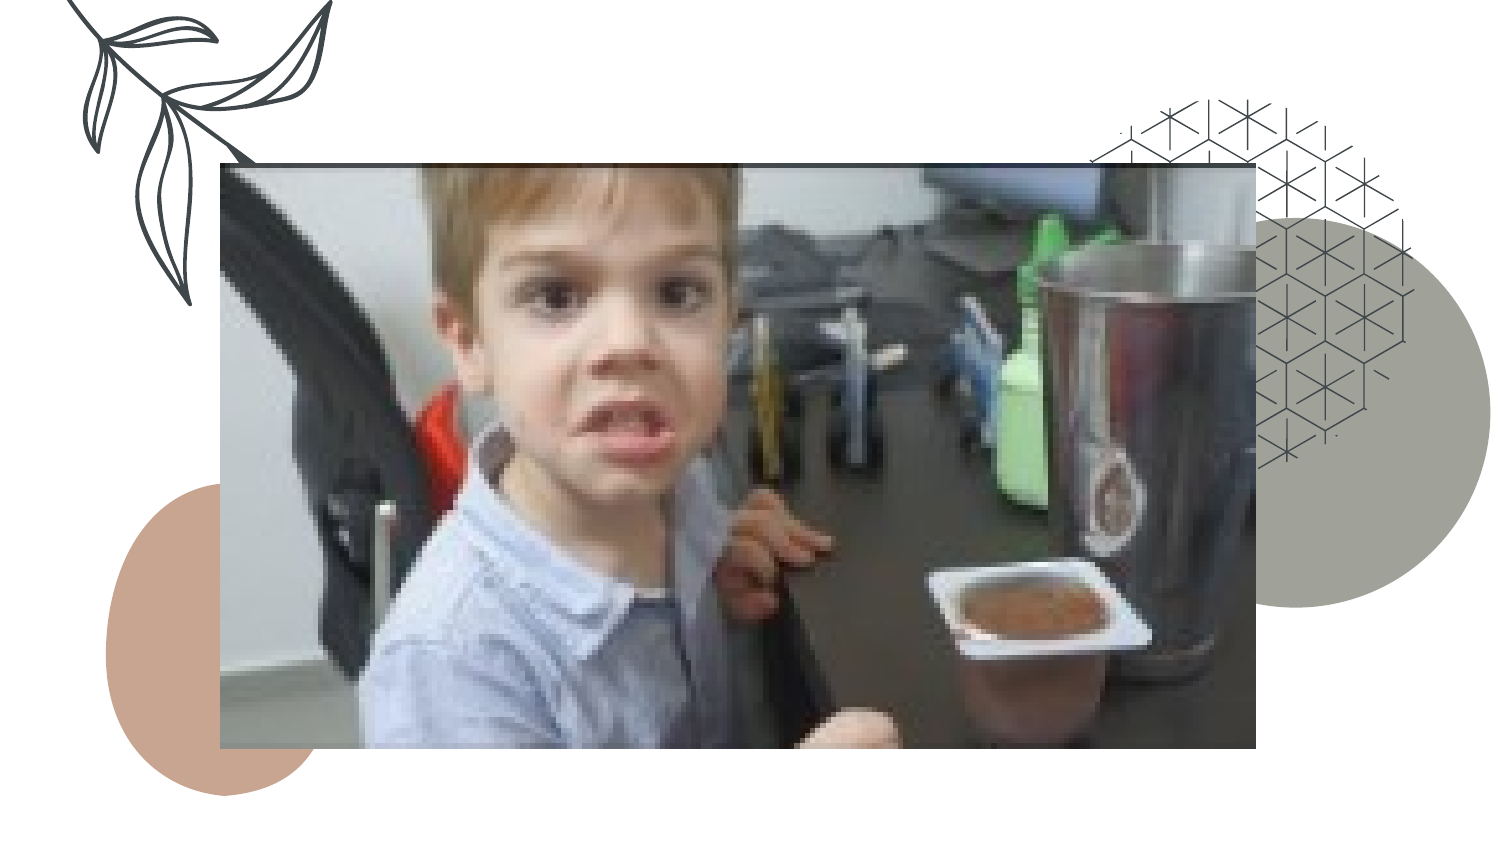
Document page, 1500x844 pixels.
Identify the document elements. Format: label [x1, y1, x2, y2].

picture [220, 163, 1257, 750]
